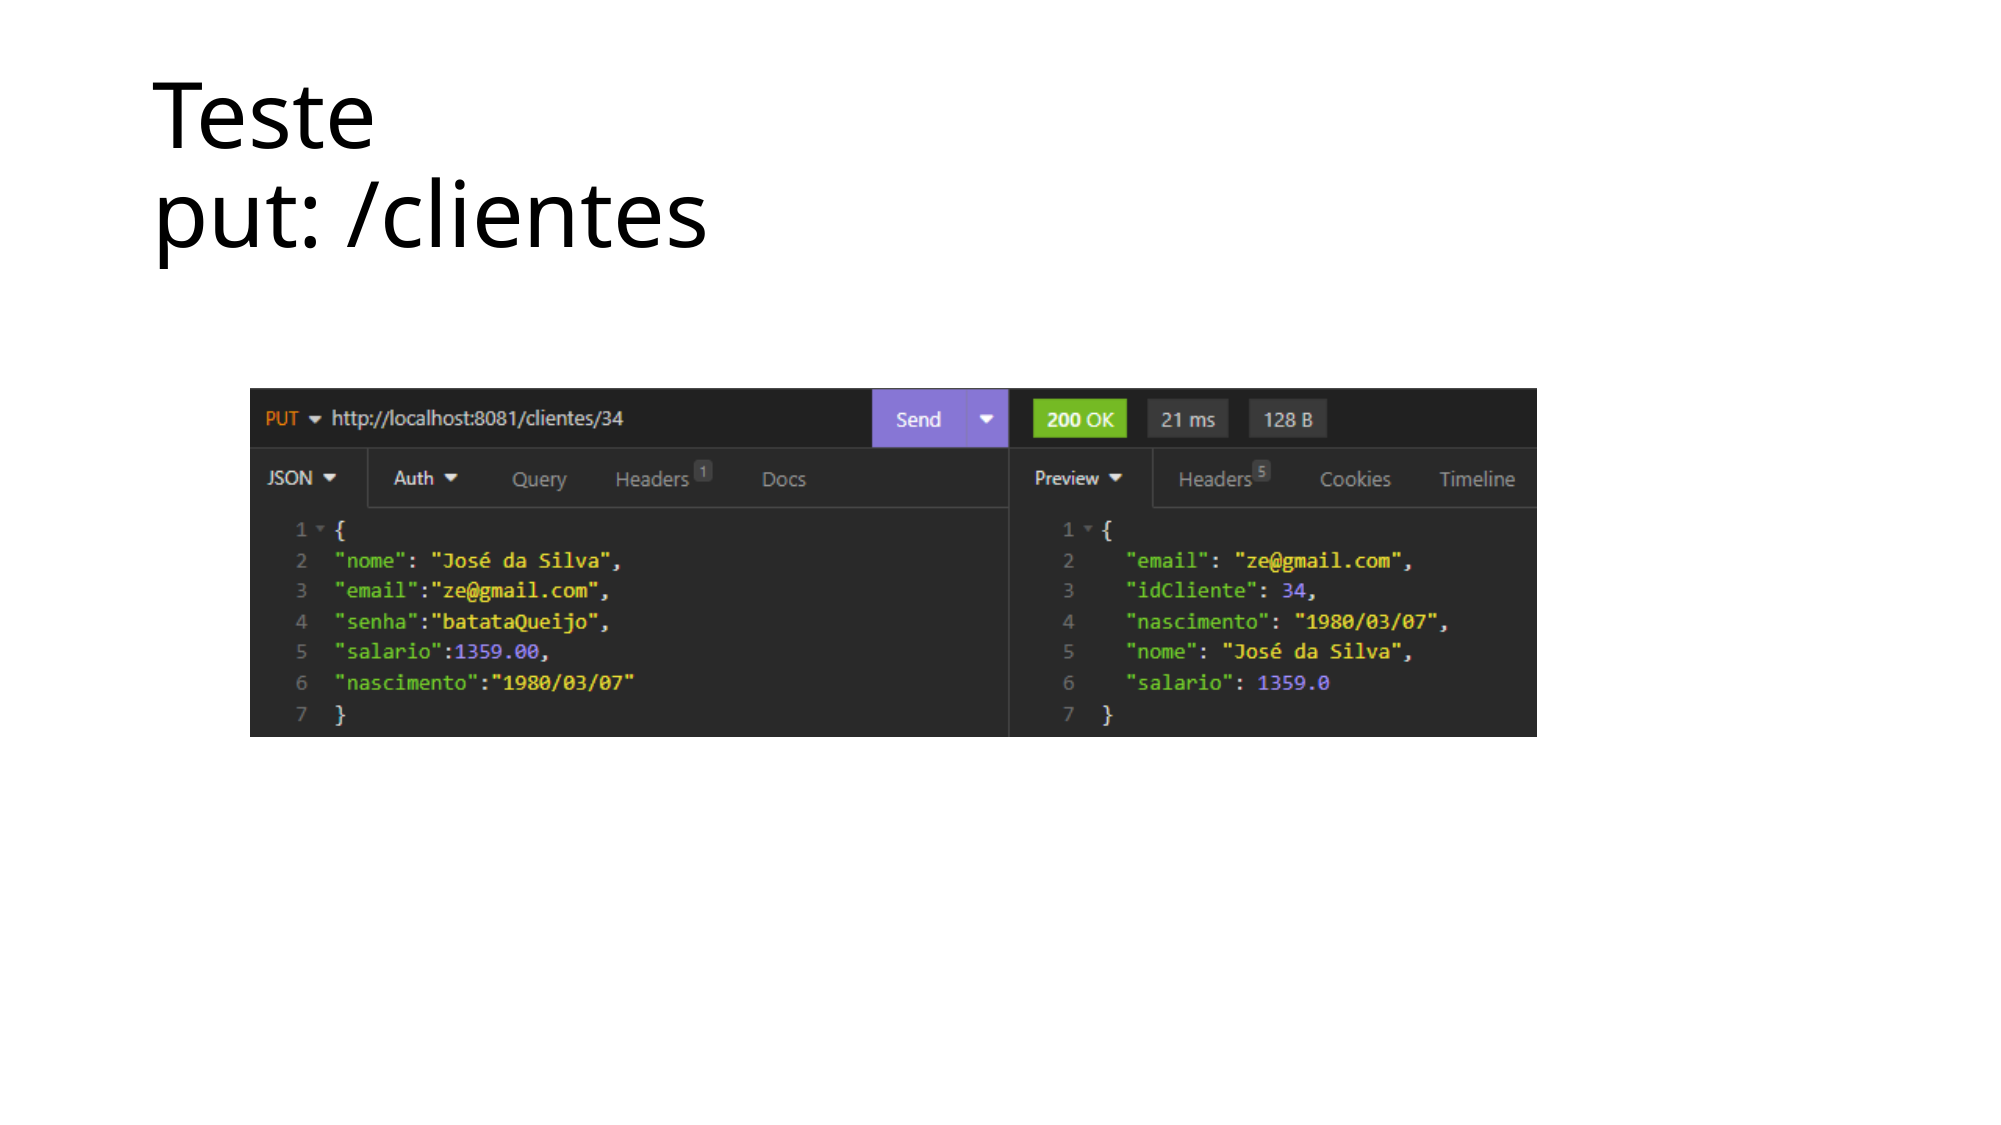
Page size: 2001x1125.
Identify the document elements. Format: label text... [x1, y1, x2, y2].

title Teste put: /clientes [137, 59, 1863, 278]
picture [250, 388, 1537, 737]
